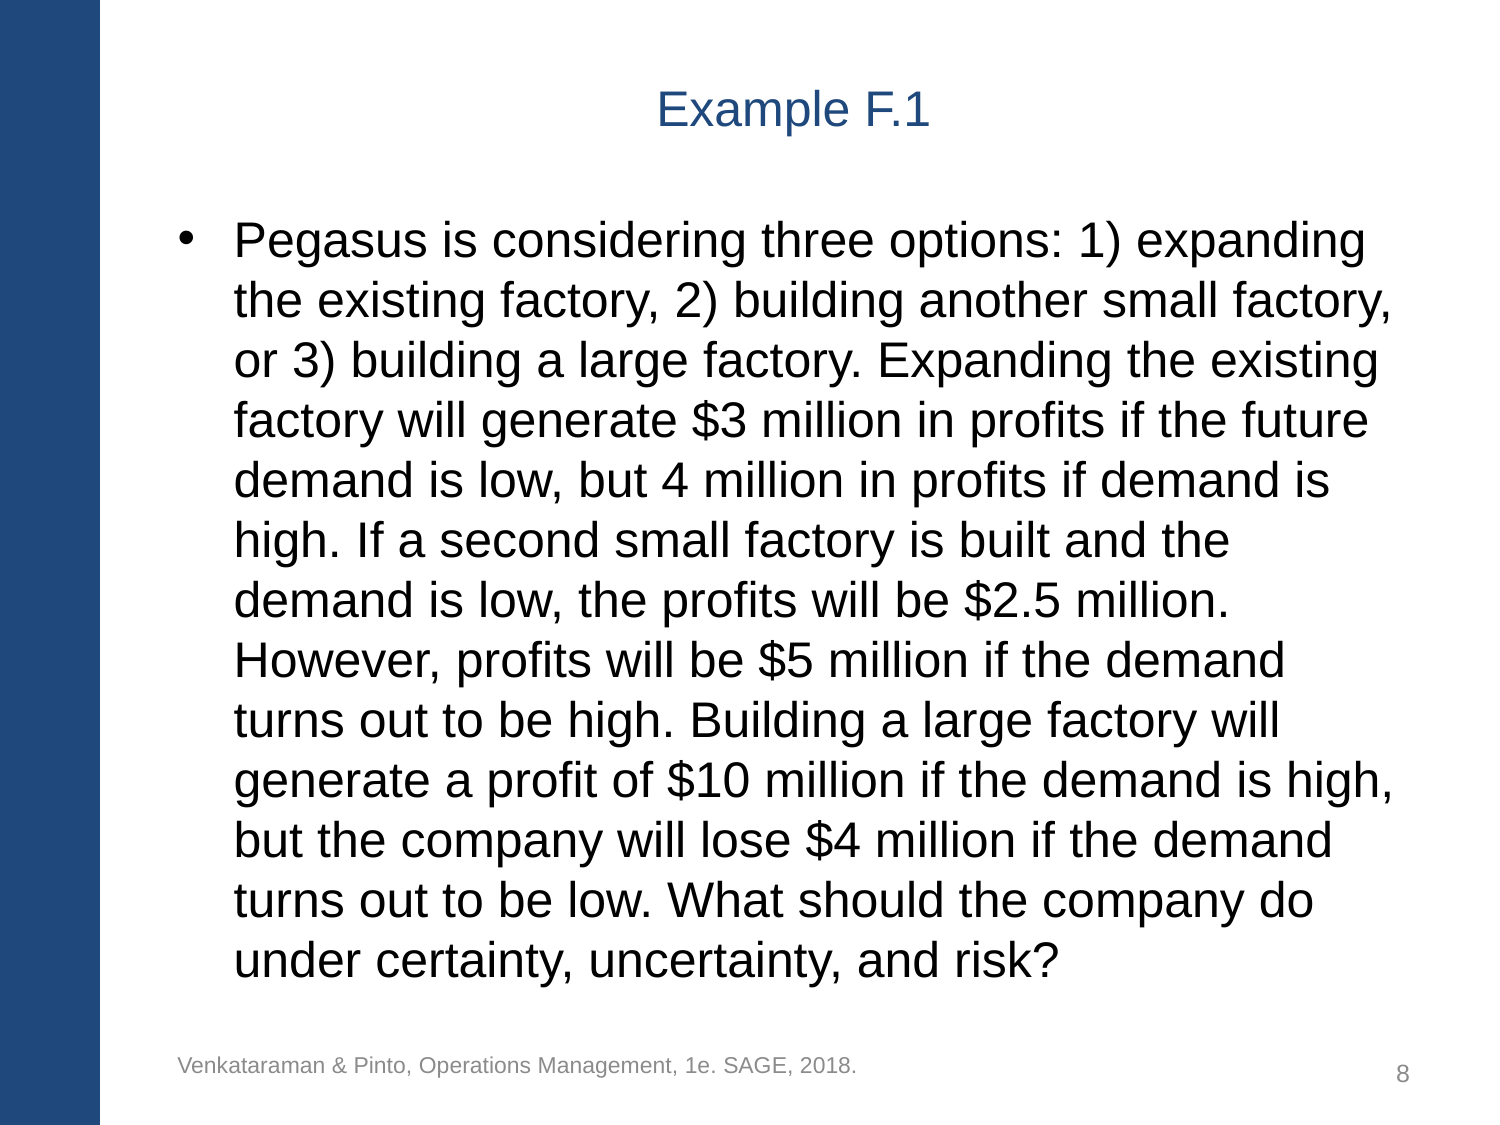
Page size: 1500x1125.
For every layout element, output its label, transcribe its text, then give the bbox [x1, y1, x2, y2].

list Pegasus is considering three options: 1) expanding the existing factory, 2) building another small factory, or 3) building a large factory. Expanding the existing factory will generate $3 million in profits if the future demand is low, but 4 million in profits if demand is high. If a second small factory is built and the demand is low, the profits will be $2.5 million. However, profits will be $5 million if the demand turns out to be high. Building a large factory will generate a profit of $10 million if the demand is high, but the company will lose $4 million if the demand turns out to be low. What should the company do under certainty, uncertainty, and risk? [162, 200, 1425, 1025]
footer Venkataraman & Pinto, Operations Management, 1e. SAGE, 2018. [162, 1042, 1313, 1103]
slide_number 8 [1350, 1042, 1425, 1103]
title Example F.1 [162, 12, 1425, 200]
